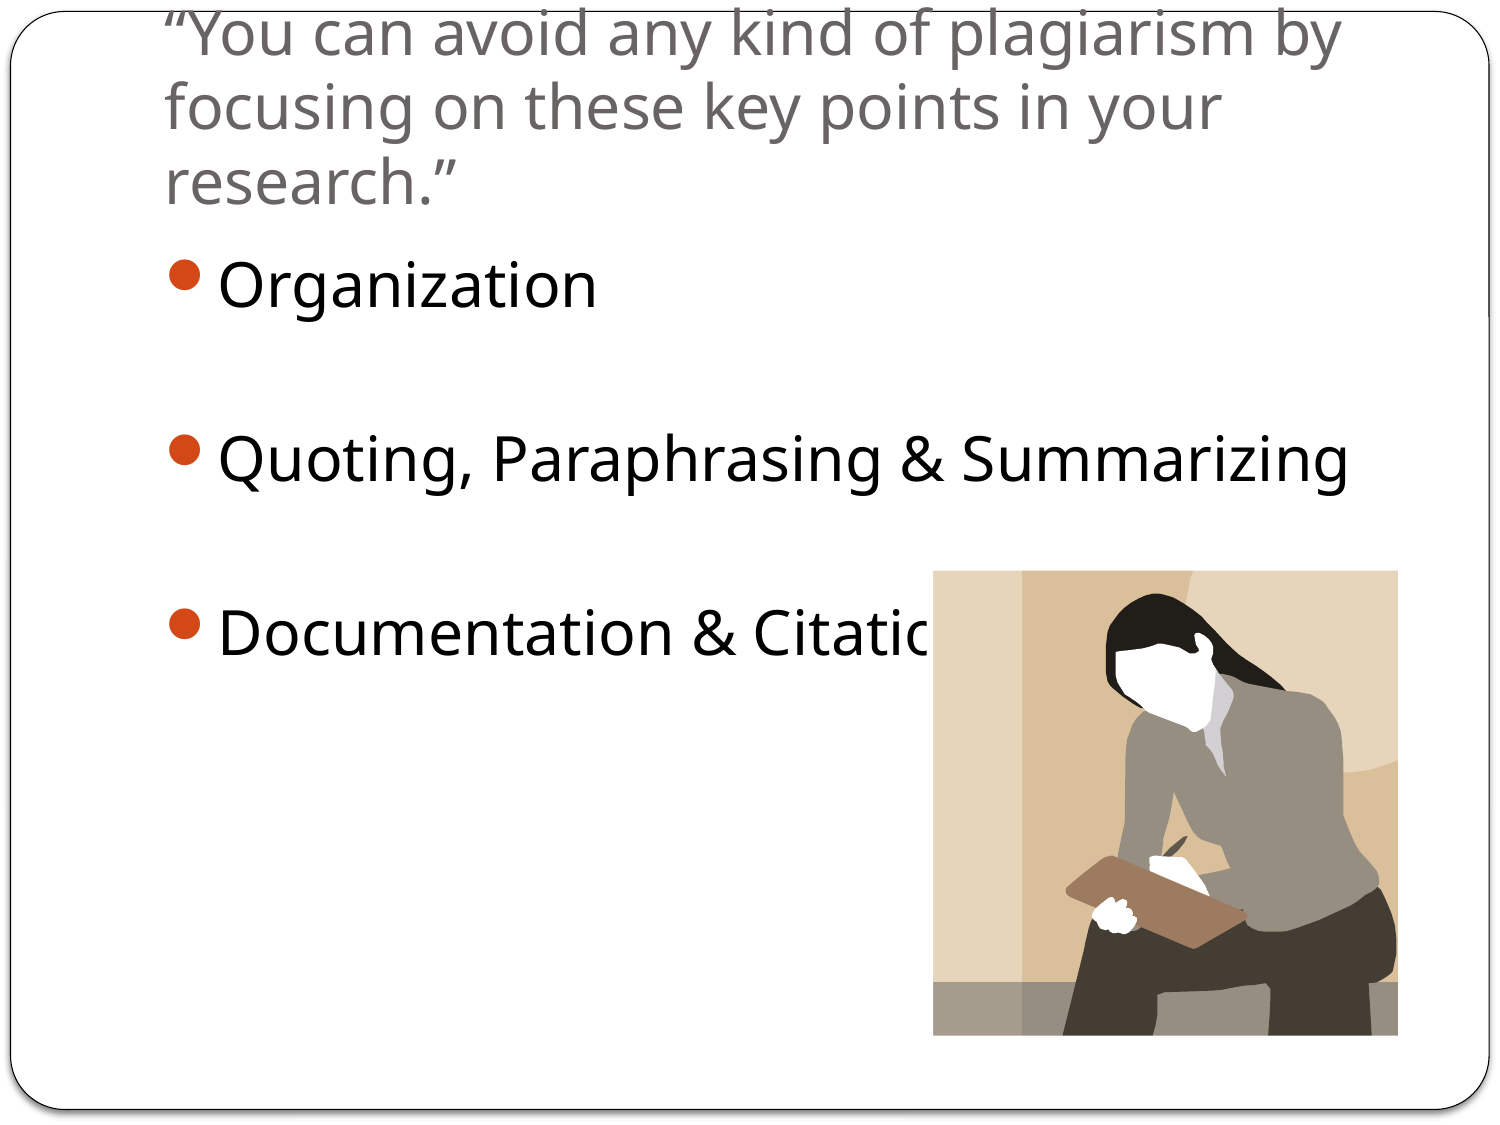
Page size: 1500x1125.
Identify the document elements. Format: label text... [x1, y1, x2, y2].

picture [924, 562, 1407, 1044]
title “You can avoid any kind of plagiarism by focusing on these key points in your research.” [150, 45, 1425, 233]
list Organization Quoting, Paraphrasing & Summarizing Documentation & Citation [150, 237, 1425, 988]
